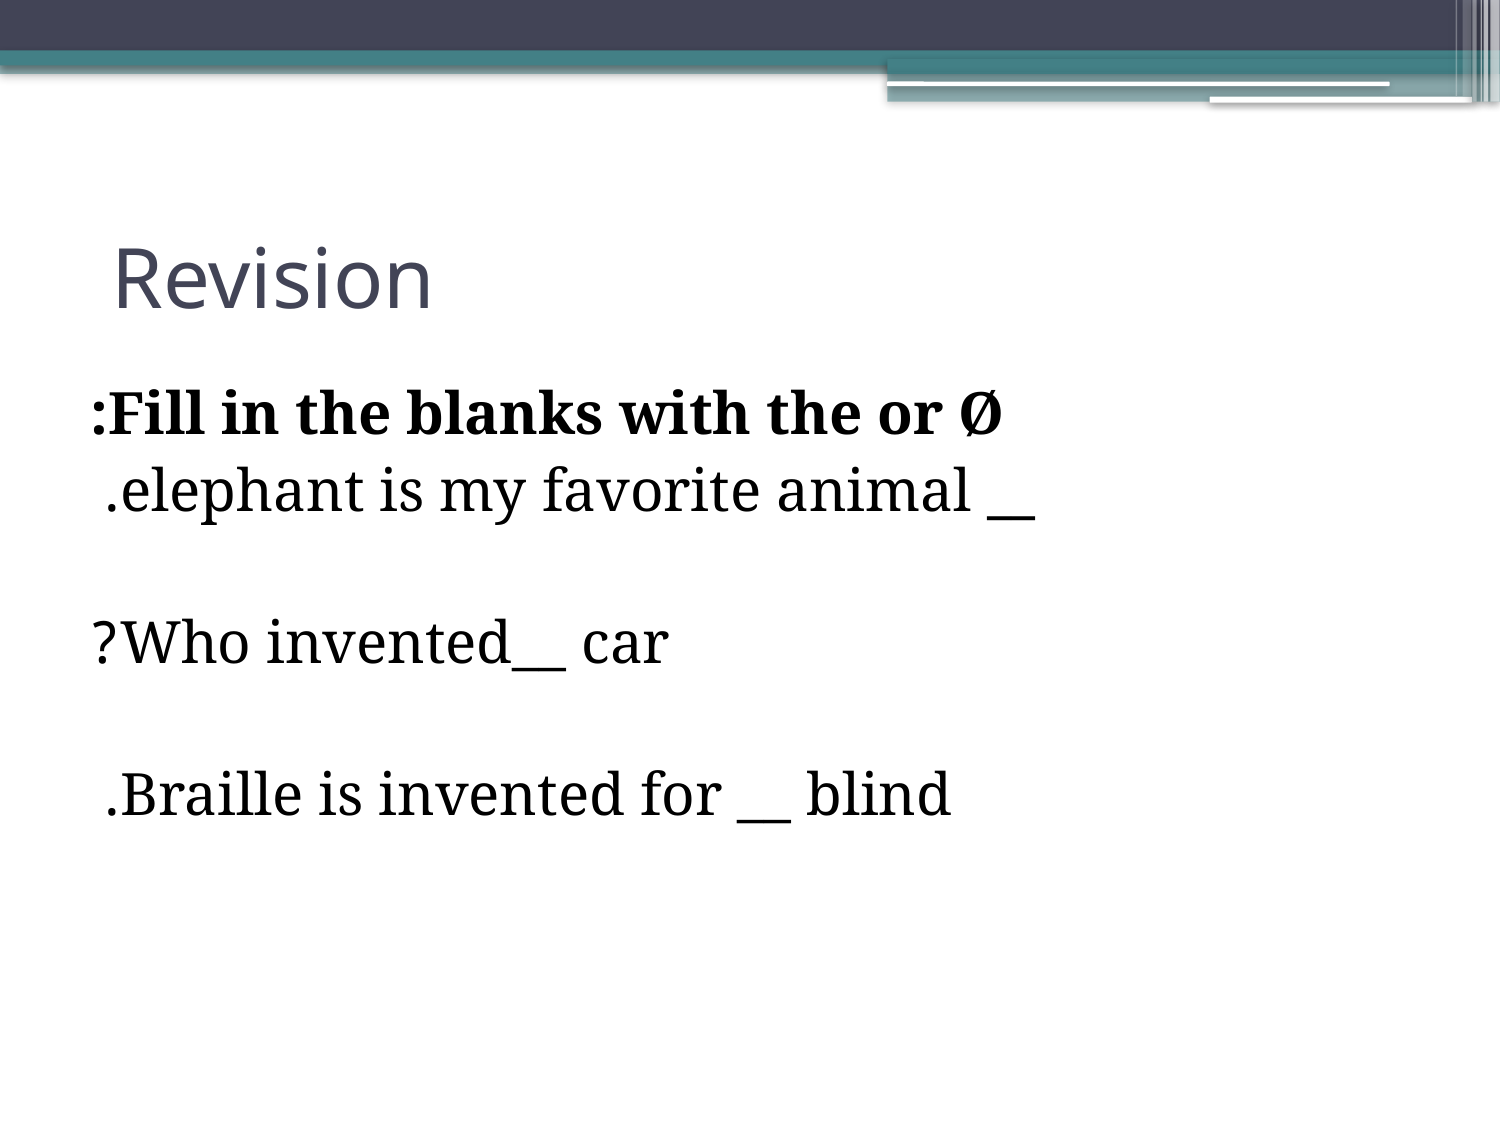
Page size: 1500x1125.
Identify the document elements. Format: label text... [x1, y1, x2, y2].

list Fill in the blanks with the or Ø: __ elephant is my favorite animal. Who invented__ car? Braille is invented for __ blind. [75, 368, 1425, 1079]
title Revision [75, 187, 1425, 363]
